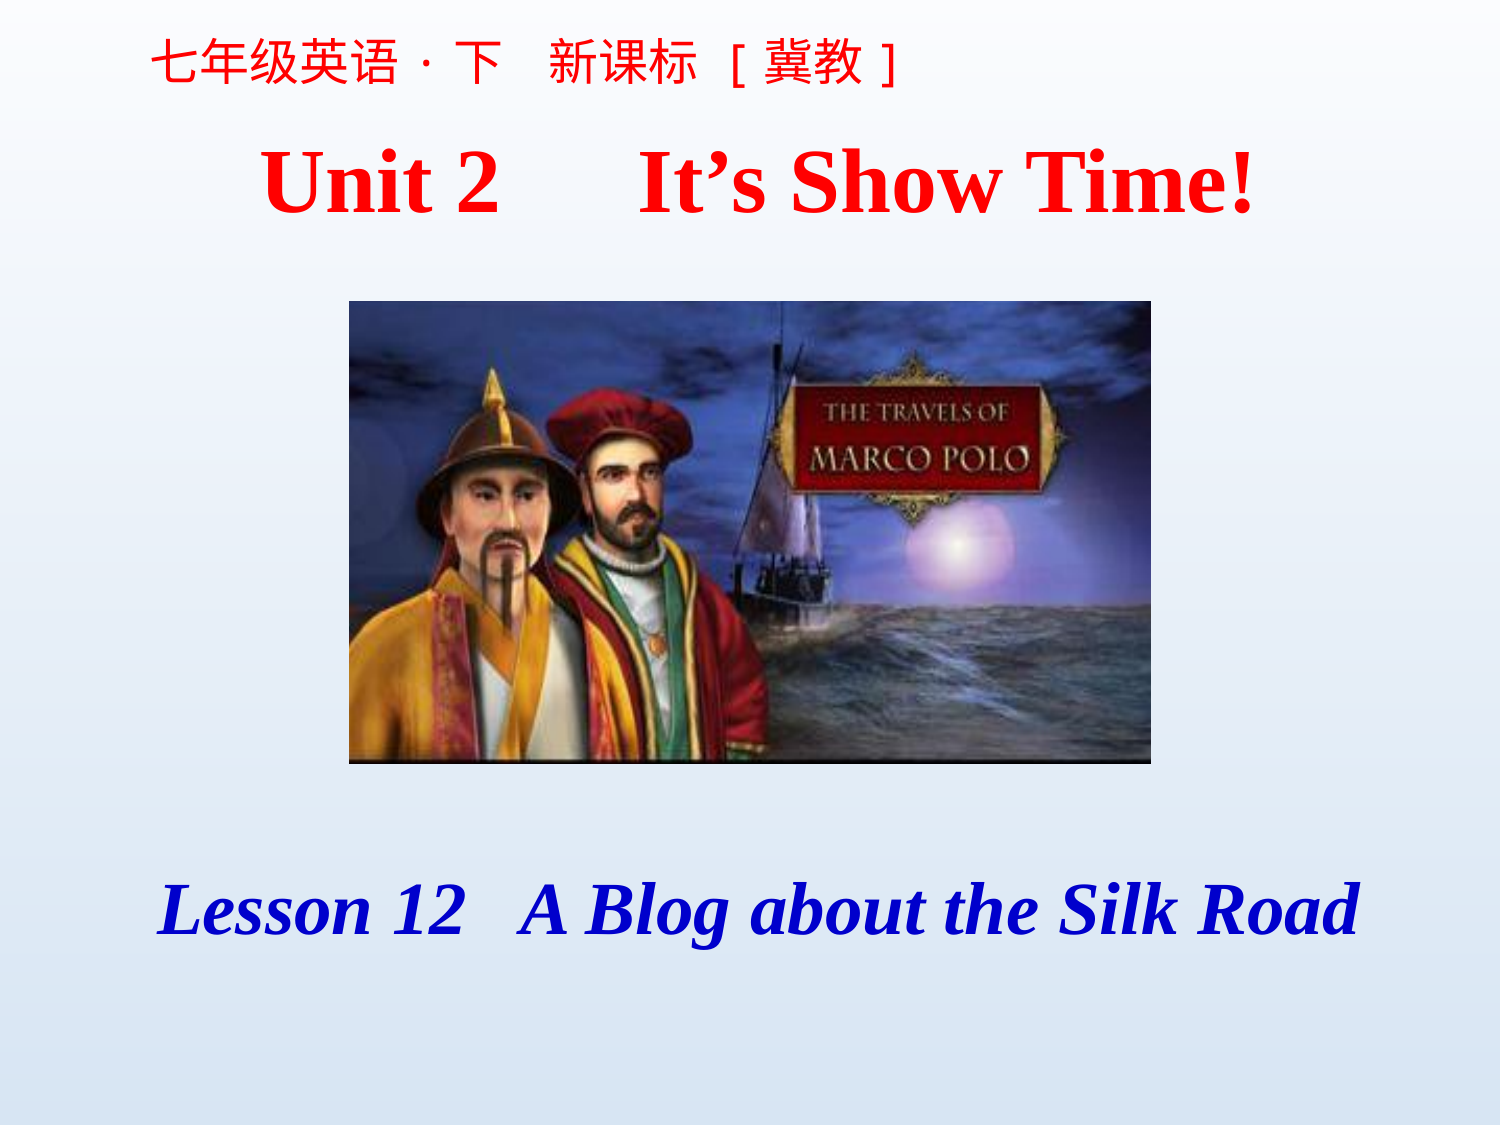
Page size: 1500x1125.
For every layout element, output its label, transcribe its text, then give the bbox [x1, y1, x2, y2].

picture [348, 301, 1152, 764]
text_box Lesson 12 A Blog about the Silk Road [3, 763, 1500, 957]
text_box 七年级英语·下 新课标 [冀教] [0, 23, 1055, 99]
text_box Unit 2 It’s Show Time! [112, 113, 1406, 239]
